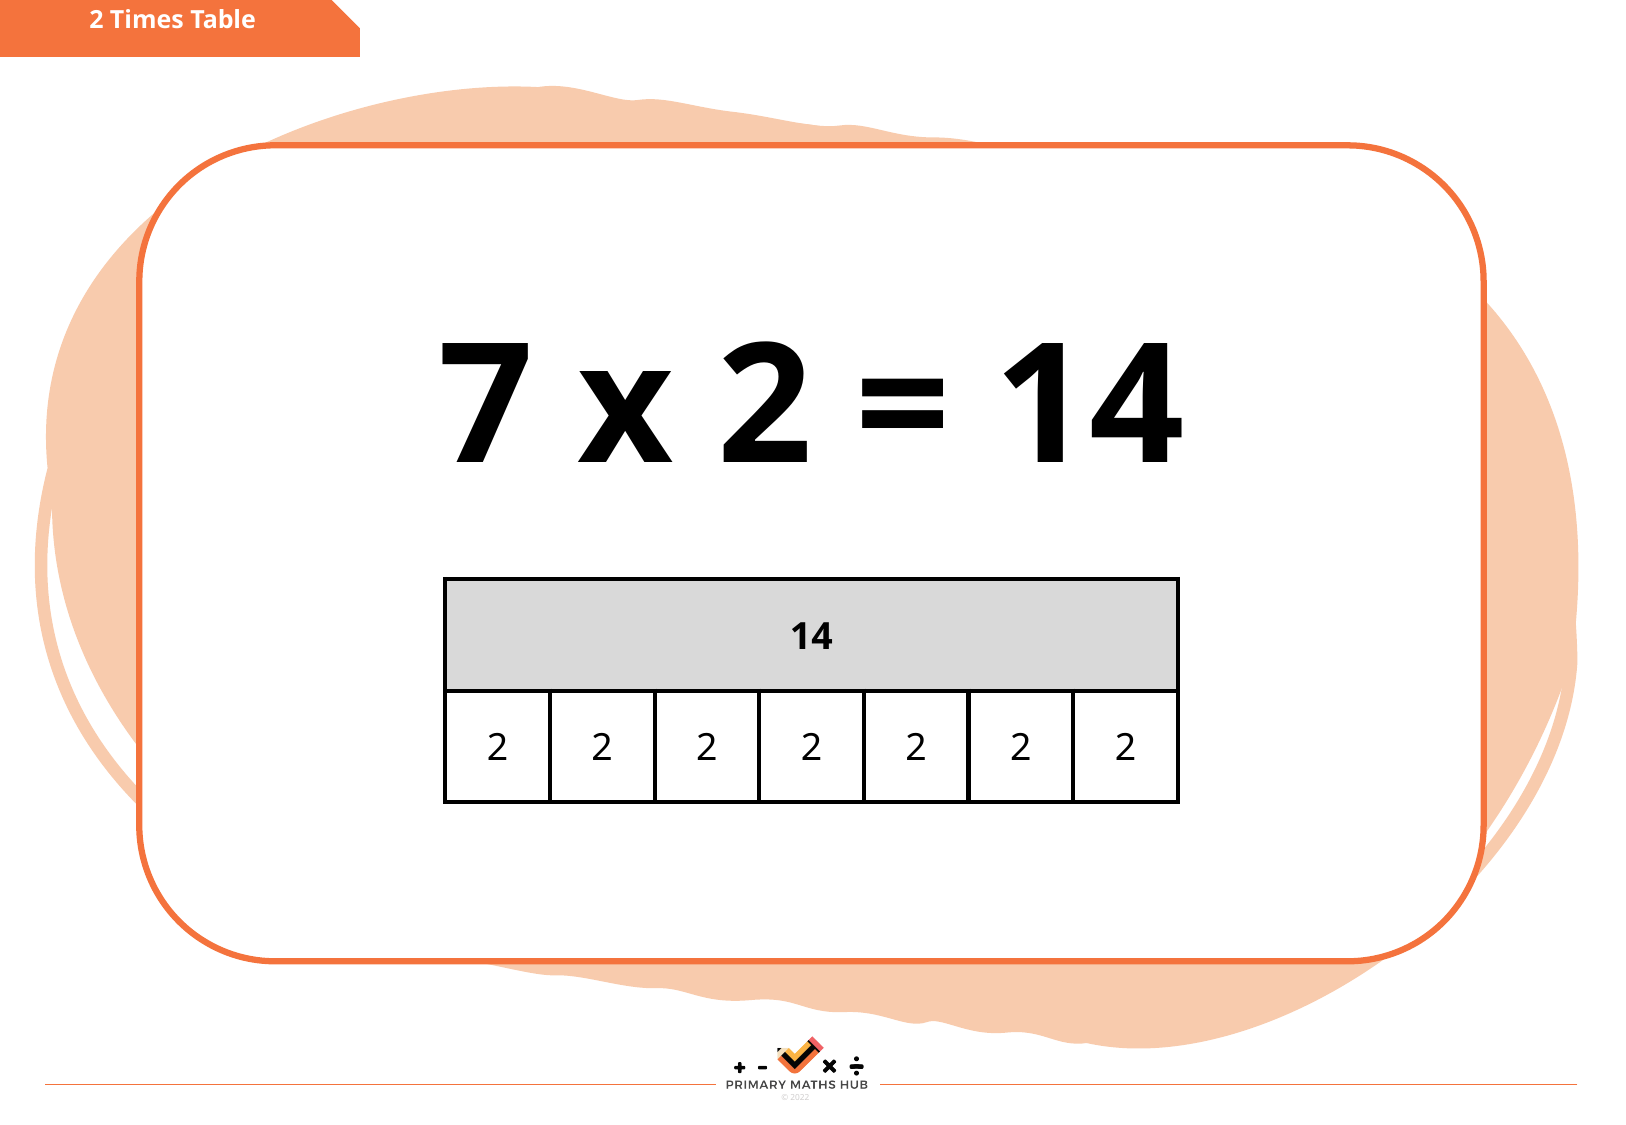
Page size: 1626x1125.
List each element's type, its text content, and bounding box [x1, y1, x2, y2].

text_box [273, 91, 956, 144]
table_cell 2 [761, 693, 862, 800]
table_cell 2 [866, 693, 966, 800]
text_box [1479, 300, 1579, 867]
text_box [39, 214, 155, 799]
text_box 2 Times Table [0, 0, 361, 58]
table_cell 2 [447, 693, 548, 800]
table_cell 2 [552, 693, 653, 800]
text_box [496, 960, 1374, 1044]
picture [722, 1034, 872, 1094]
text_box 7 x 2 = 14 [140, 288, 1485, 503]
table_cell 2 [1075, 693, 1176, 800]
text_box [138, 144, 1485, 963]
table_cell 2 [657, 693, 757, 800]
table_header 14 [447, 581, 1176, 689]
text_box © 2022 [720, 1084, 870, 1110]
table_cell 2 [971, 693, 1071, 800]
